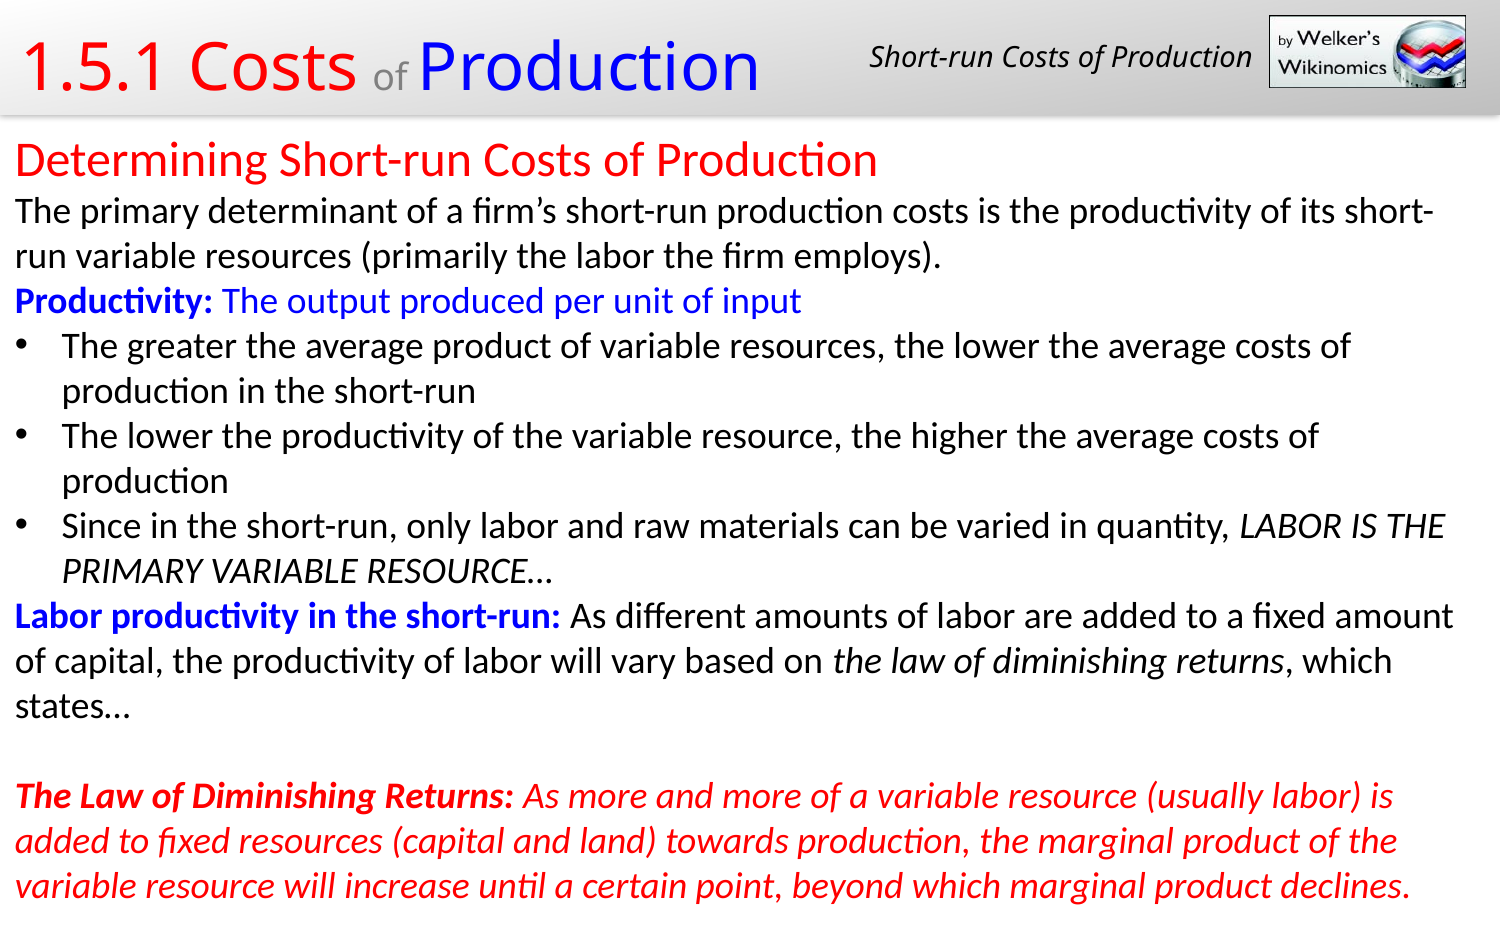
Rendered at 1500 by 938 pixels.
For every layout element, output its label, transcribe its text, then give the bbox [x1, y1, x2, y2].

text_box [0, 0, 1500, 115]
text_box Determining Short-run Costs of Production The primary determinant of a firm’s short-run production costs is the productivity of its short-run variable resources (primarily the labor the firm employs). Productivity: The output produced per unit of input The greater the average product of variable resources, the lower the average costs of production in the short-run The lower the productivity of the variable resource, the higher the average costs of production Since in the short-run, only labor and raw materials can be varied in quantity, LABOR IS THE PRIMARY VARIABLE RESOURCE… Labor productivity in the short-run: As different amounts of labor are added to a fixed amount of capital, the productivity of labor will vary based on the law of diminishing returns, which states… The Law of Diminishing Returns: As more and more of a variable resource (usually labor) is added to fixed resources (capital and land) towards production, the marginal product of the variable resource will increase until a certain point, beyond which marginal product declines. [0, 123, 1500, 914]
